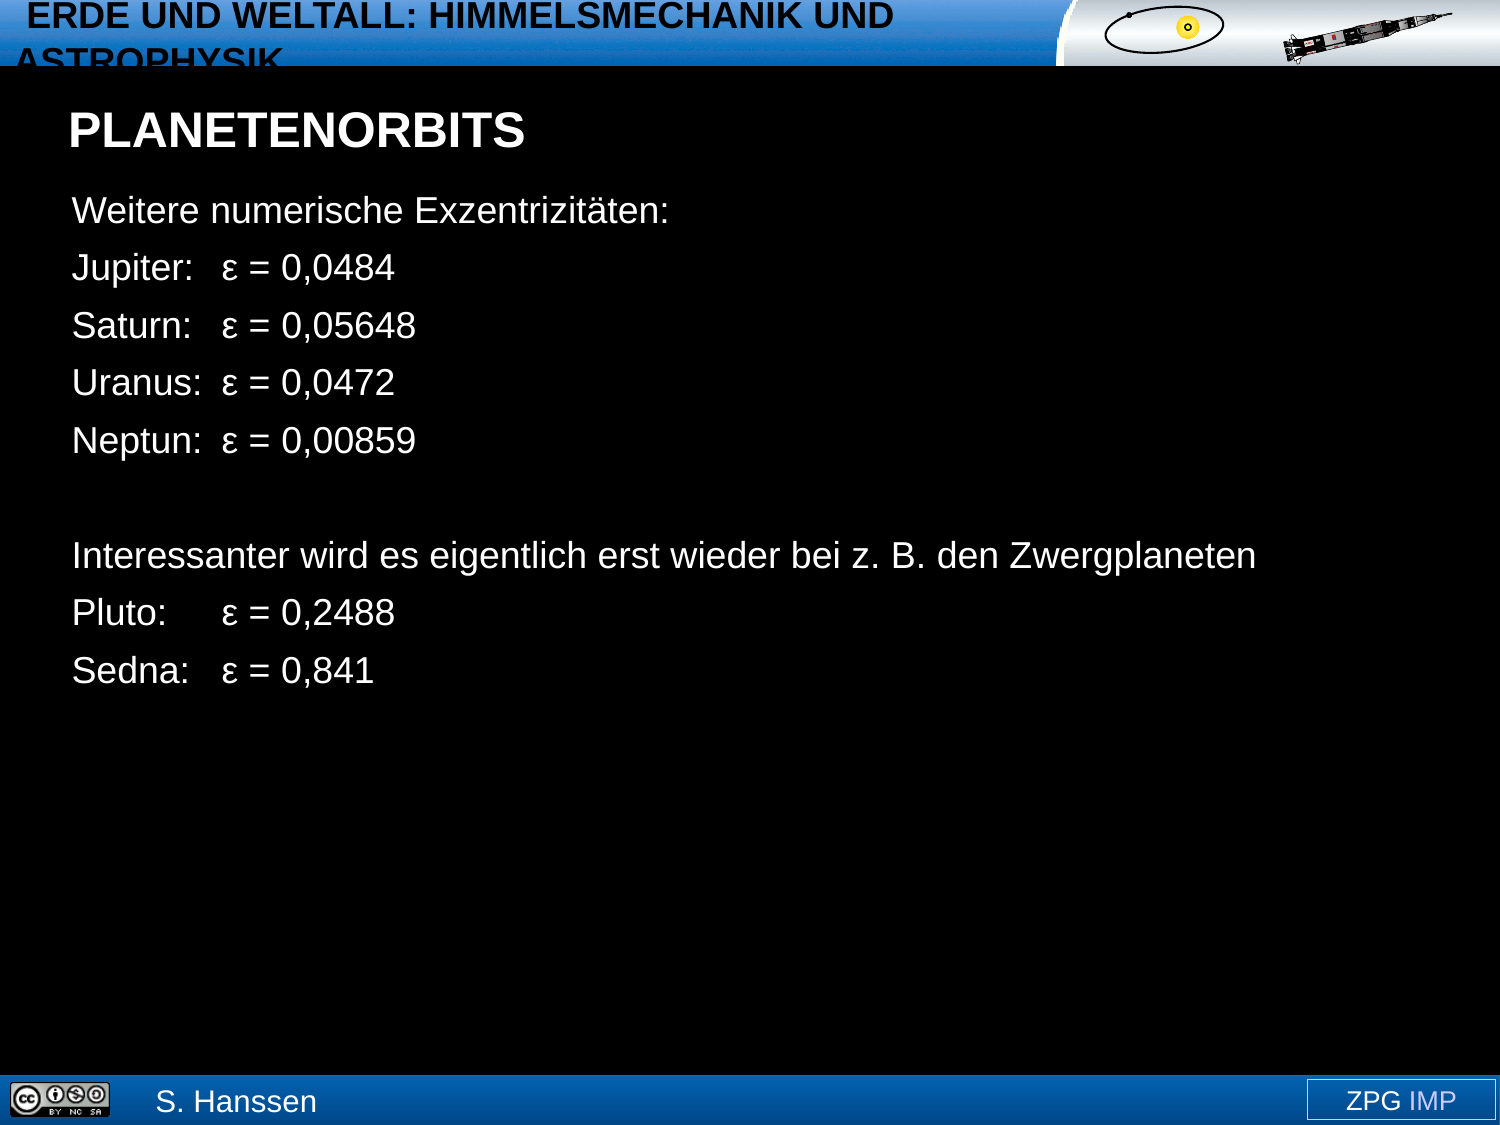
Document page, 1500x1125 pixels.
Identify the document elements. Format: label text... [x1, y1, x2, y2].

text_box 2. Kepler-Gesetz [64, 0, 1415, 90]
picture [59, 6, 64, 14]
picture [1415, 0, 1500, 66]
picture [23, 52, 30, 63]
text_box Planetenorbits [53, 90, 1437, 217]
picture [10, 1082, 110, 1117]
text_box Weitere numerische Exzentrizitäten: Jupiter: ε = 0,0484 Saturn: ε = 0,05648 Uranus: ε = 0,0472 Neptun: ε = 0,00859 Interessanter wird es eigentlich erst wieder bei z. B. den Zwergplaneten Pluto: ε = 0,2488 Sedna: ε = 0,841 [56, 217, 1433, 699]
picture [0, 0, 64, 66]
